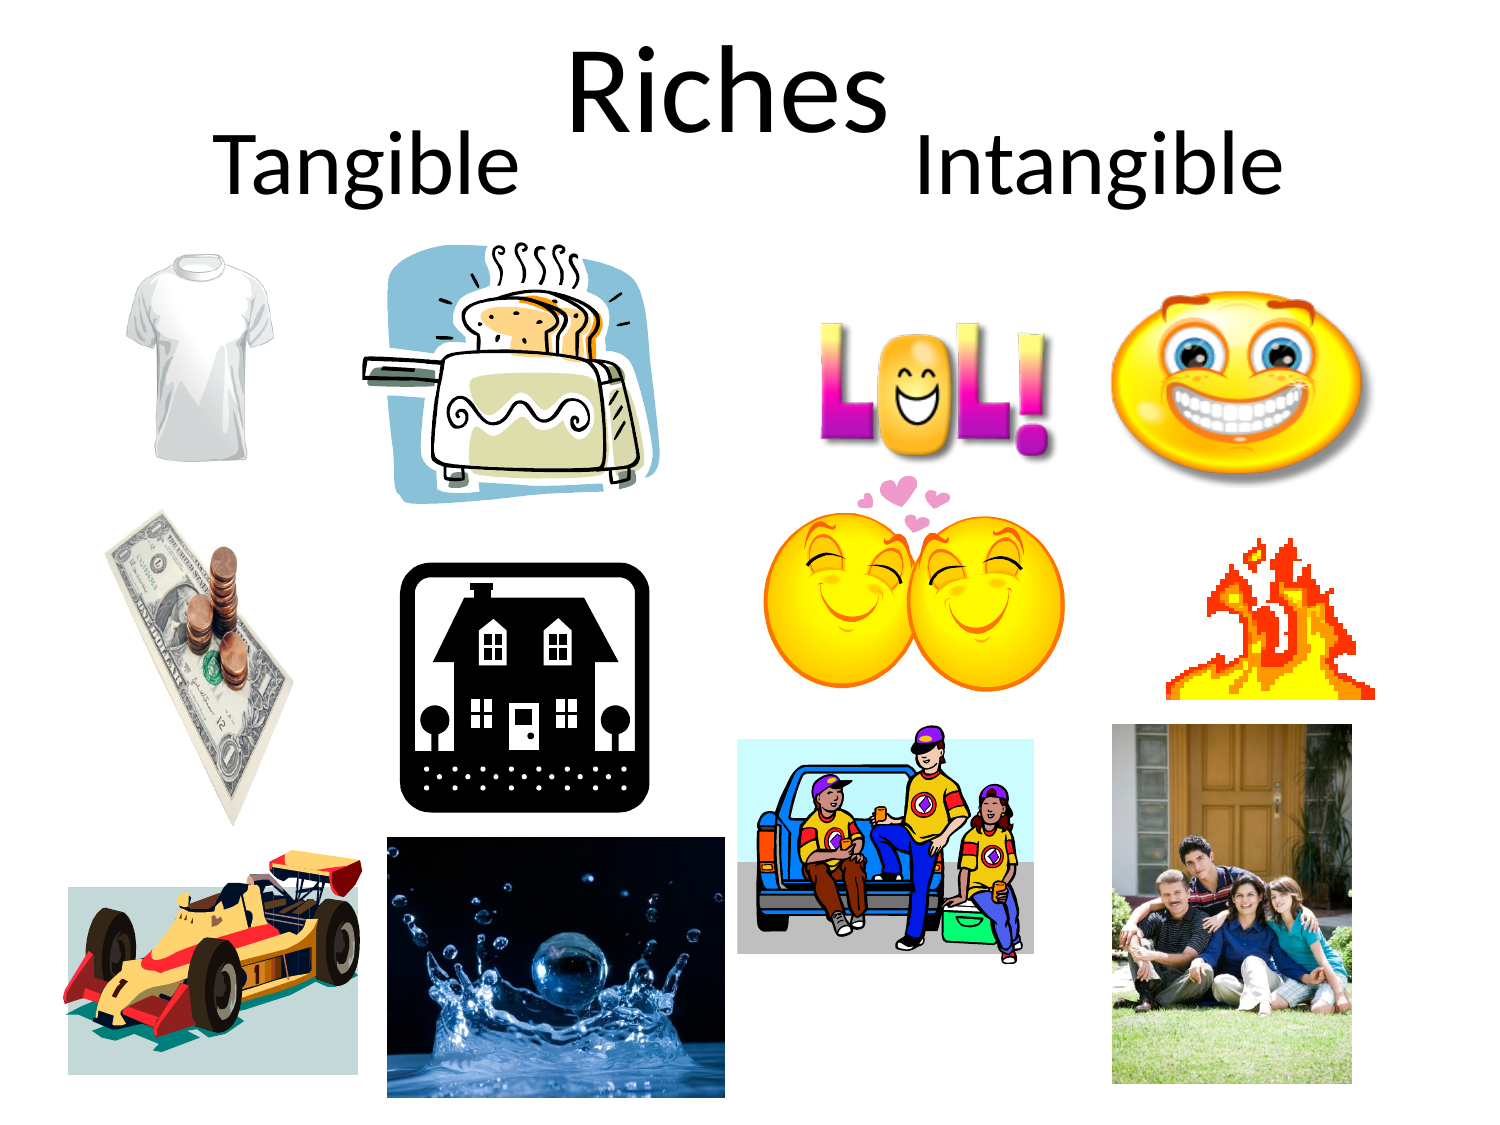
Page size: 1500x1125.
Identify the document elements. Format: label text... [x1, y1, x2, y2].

text_box Riches [549, 0, 913, 165]
picture [399, 562, 650, 813]
picture [1099, 287, 1376, 488]
picture [737, 724, 1035, 966]
picture [762, 262, 1066, 693]
picture [387, 837, 725, 1098]
picture [1112, 724, 1353, 1084]
title Tangible Intangible [112, 37, 1388, 279]
picture [99, 237, 313, 488]
picture [99, 499, 301, 834]
picture [62, 849, 363, 1076]
picture [362, 237, 665, 509]
picture [1162, 512, 1376, 701]
